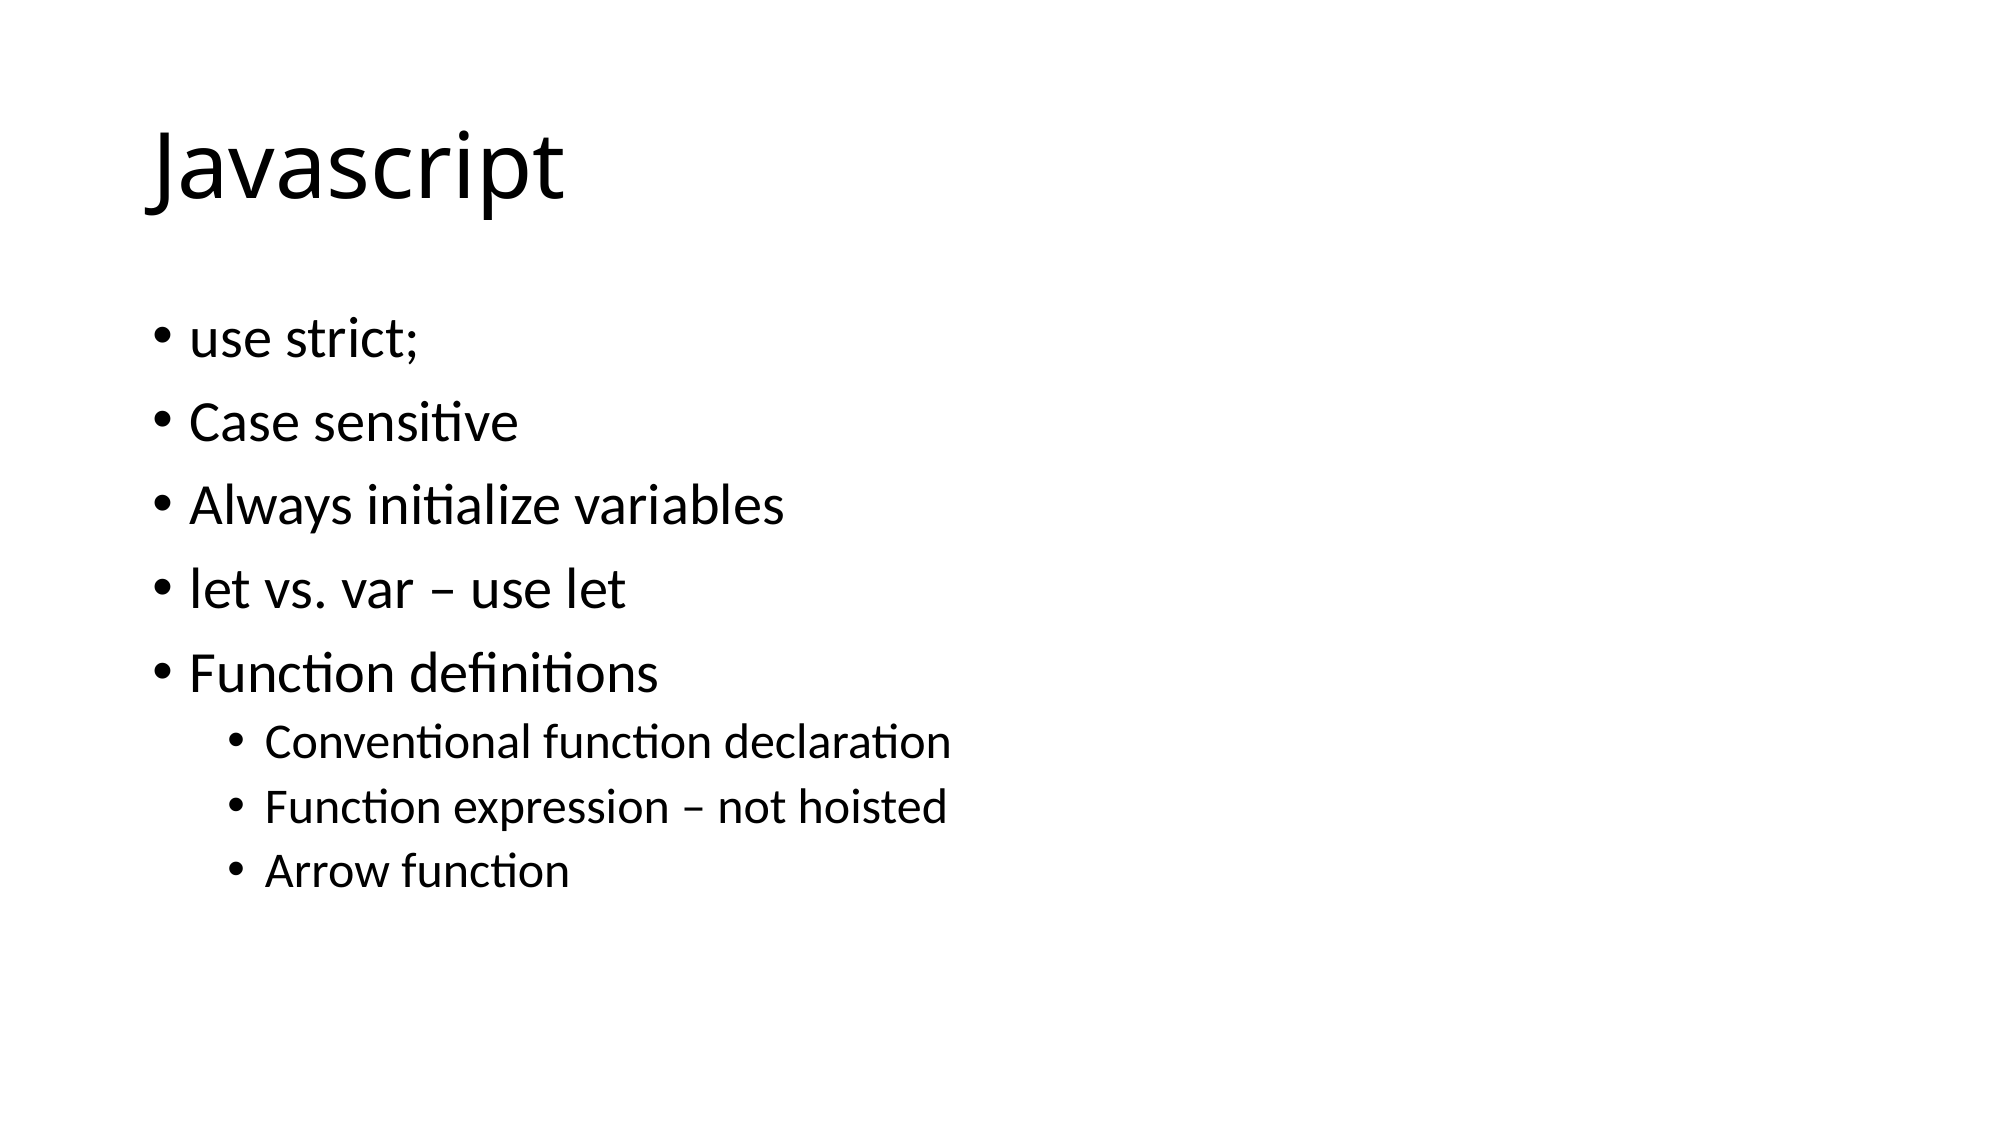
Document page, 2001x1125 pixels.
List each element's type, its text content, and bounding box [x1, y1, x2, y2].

list use strict; Case sensitive Always initialize variables let vs. var – use let Function definitions Conventional function declaration Function expression – not hoisted Arrow function [137, 299, 1863, 1014]
title Javascript [137, 59, 1863, 278]
